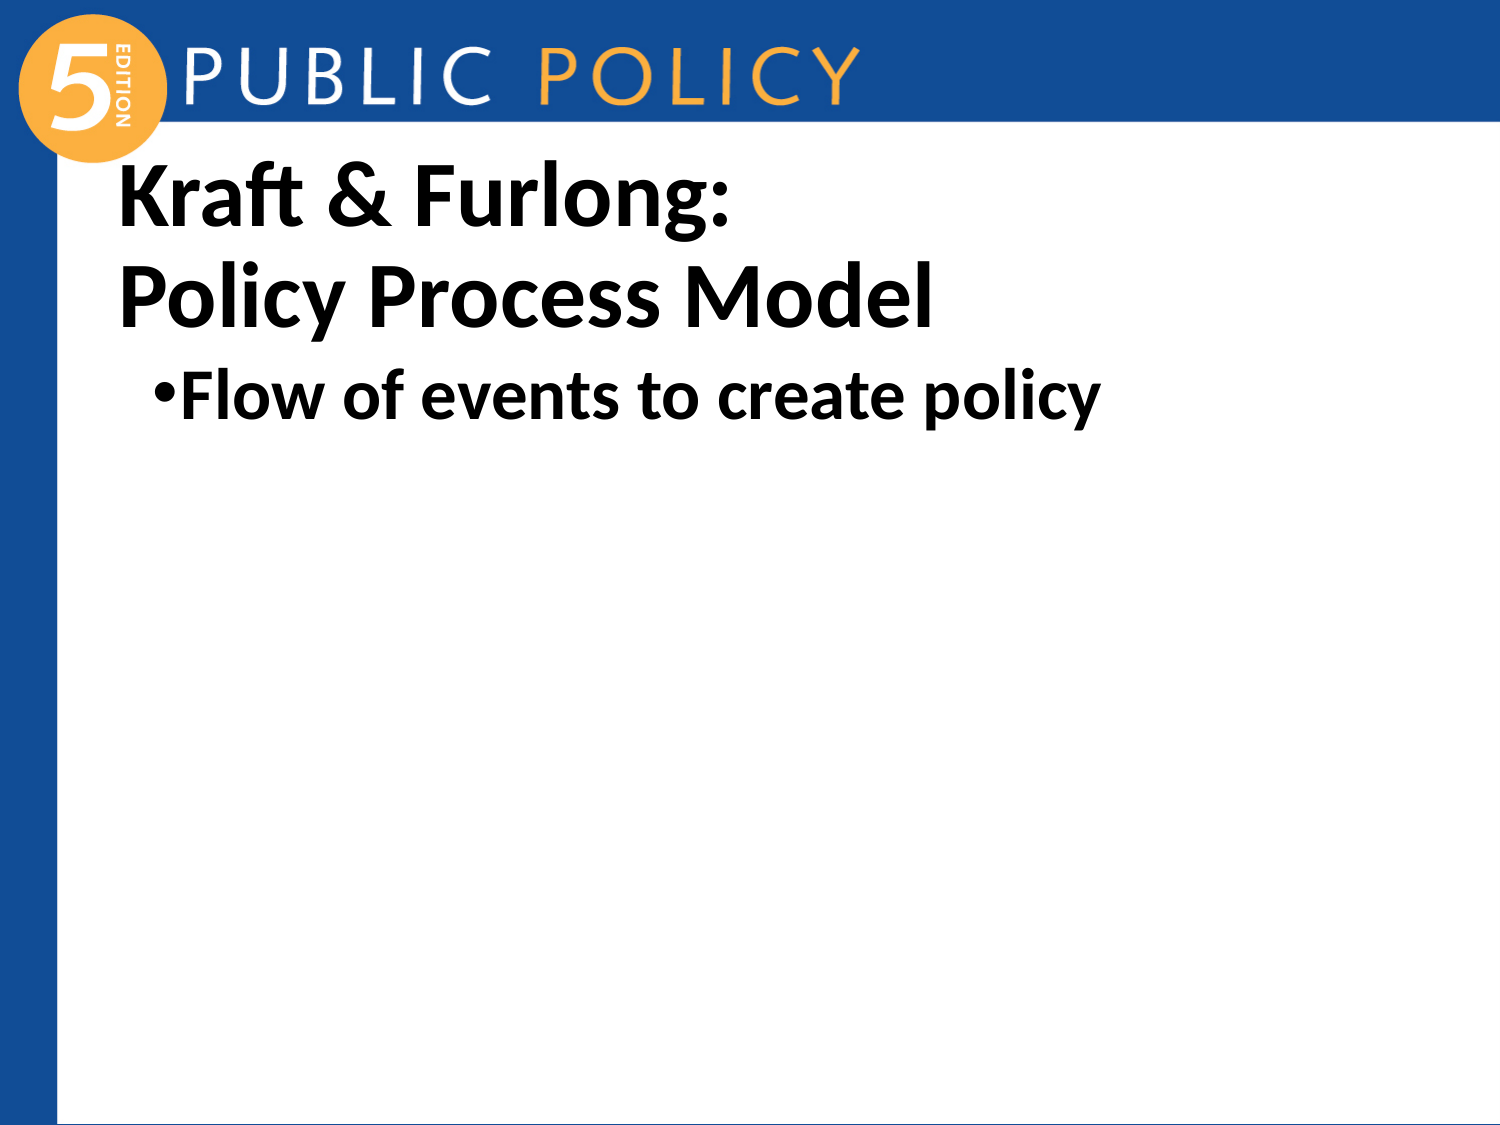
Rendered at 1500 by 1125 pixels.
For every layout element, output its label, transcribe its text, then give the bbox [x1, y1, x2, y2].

list Flow of events to create policy [137, 348, 1397, 1063]
title Kraft & Furlong: Policy Process Model [103, 137, 1388, 355]
picture [0, 0, 1500, 1125]
